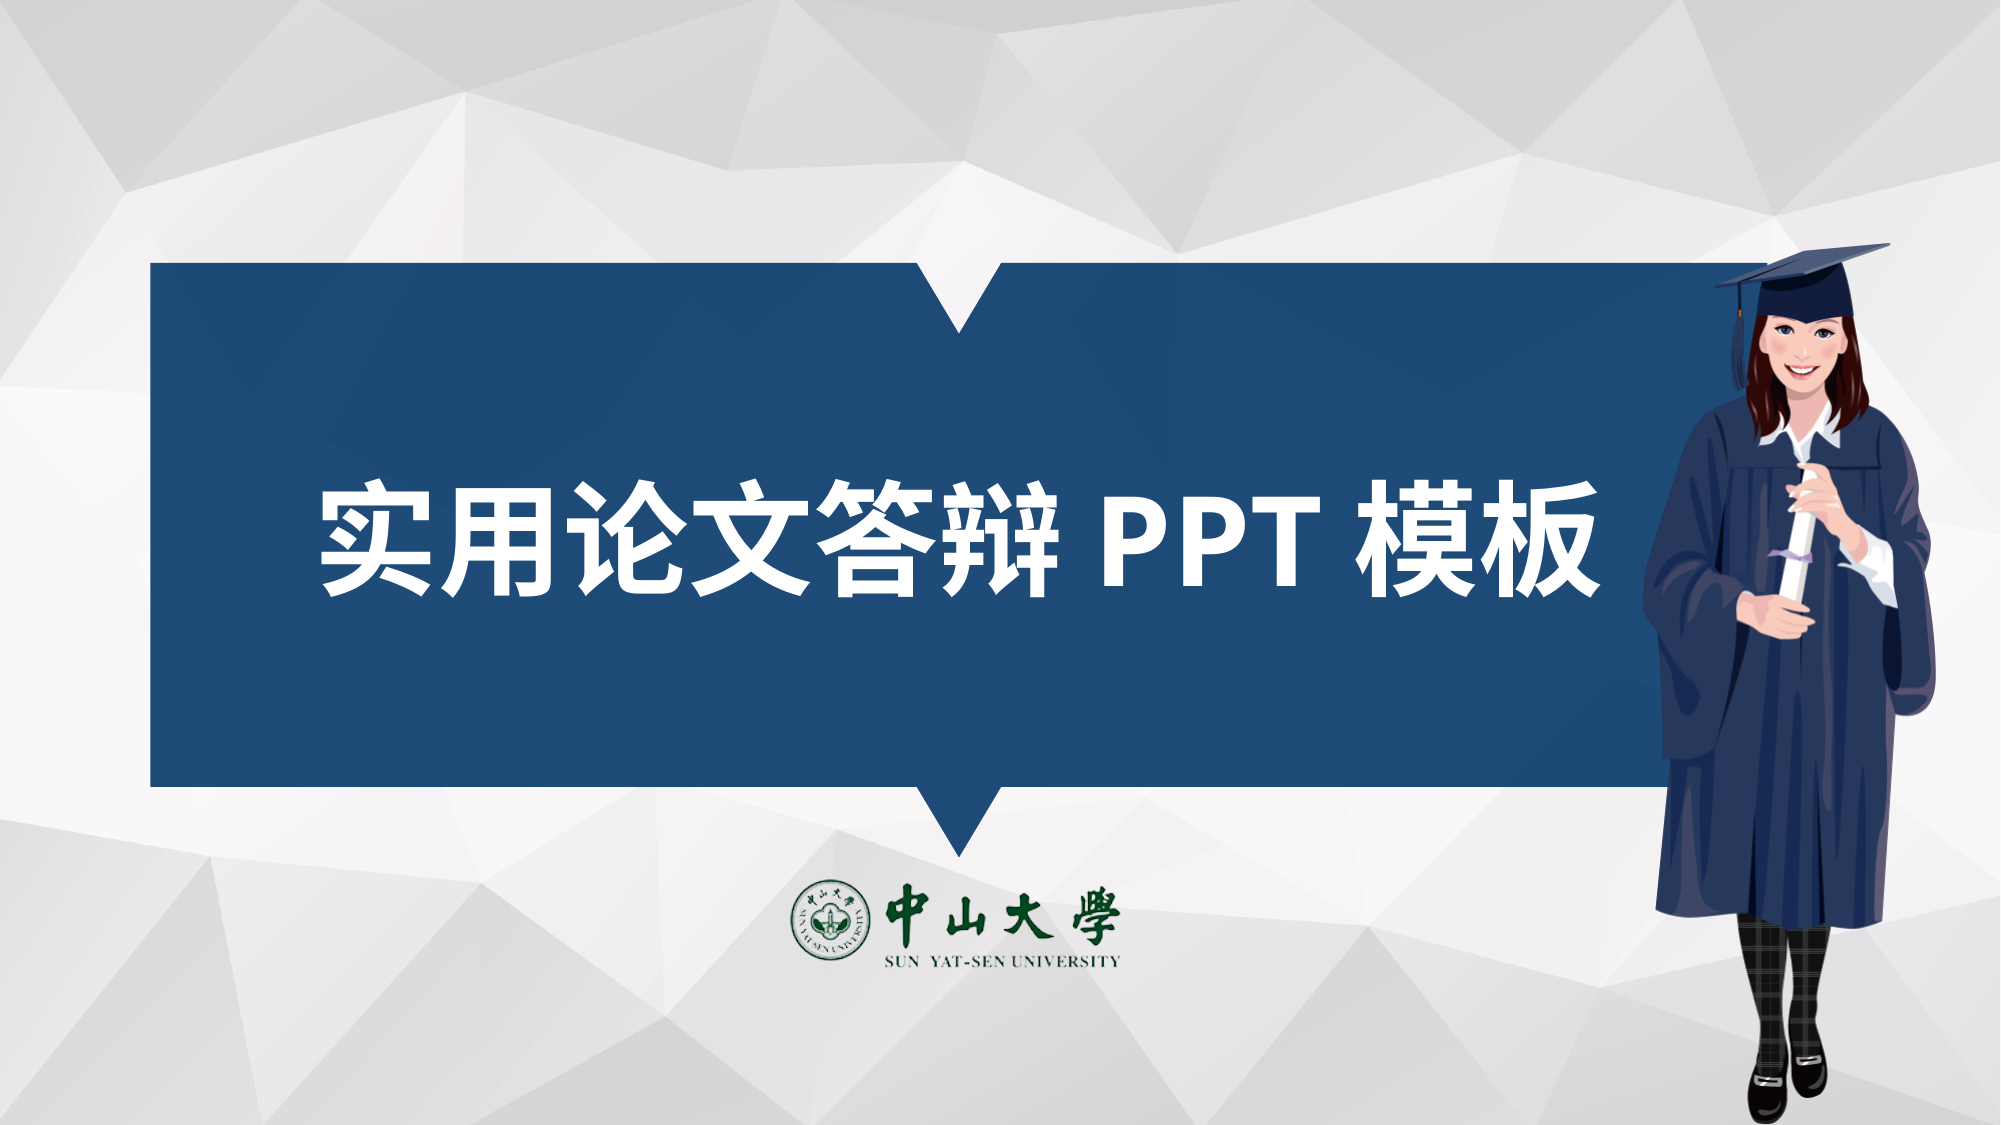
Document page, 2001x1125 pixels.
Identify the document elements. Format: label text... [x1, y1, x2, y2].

text_box [150, 262, 1643, 858]
text_box 实用论文答辩PPT模板 [236, 453, 1643, 619]
picture [0, 0, 2001, 1125]
